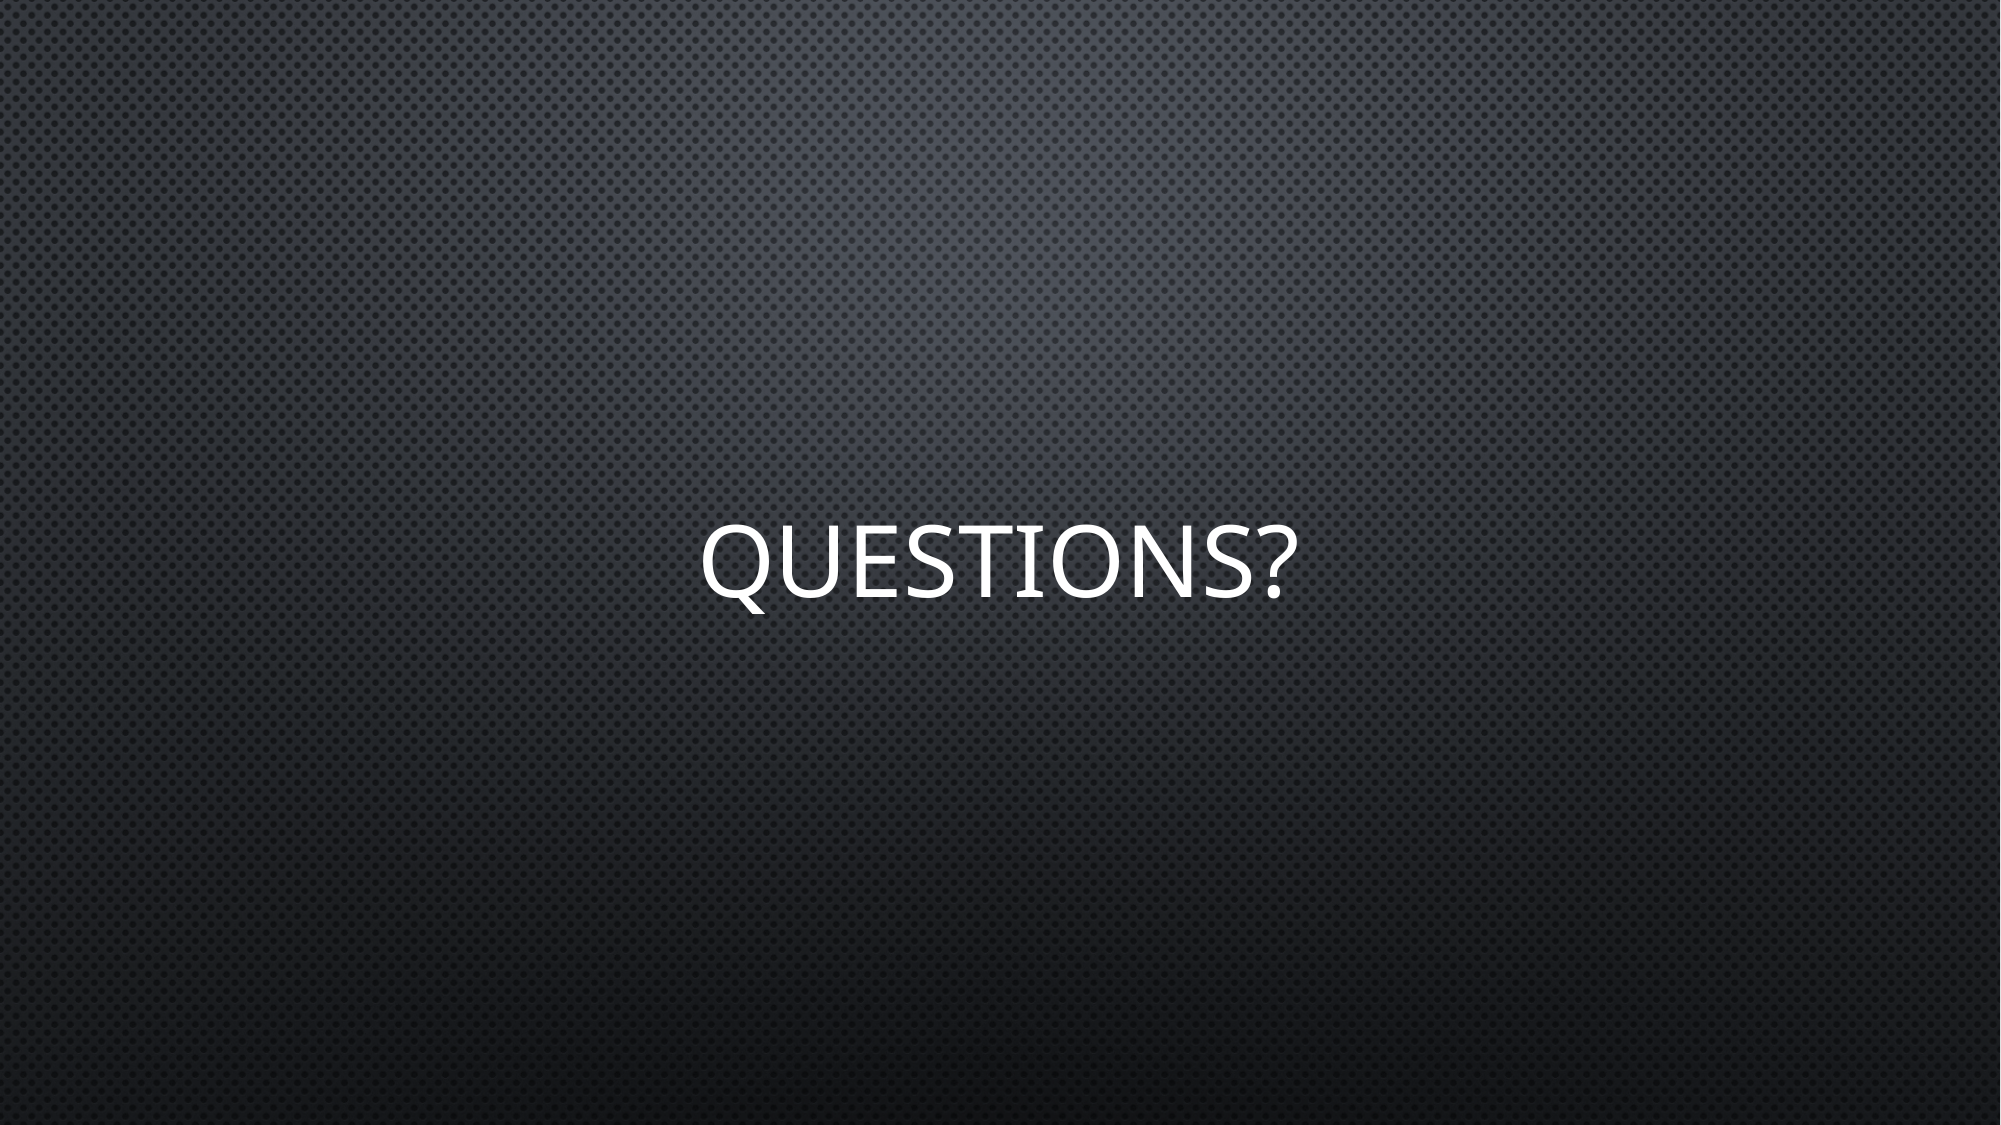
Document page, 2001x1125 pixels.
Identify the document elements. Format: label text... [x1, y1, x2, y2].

title QUESTIONS? [287, 99, 1711, 625]
